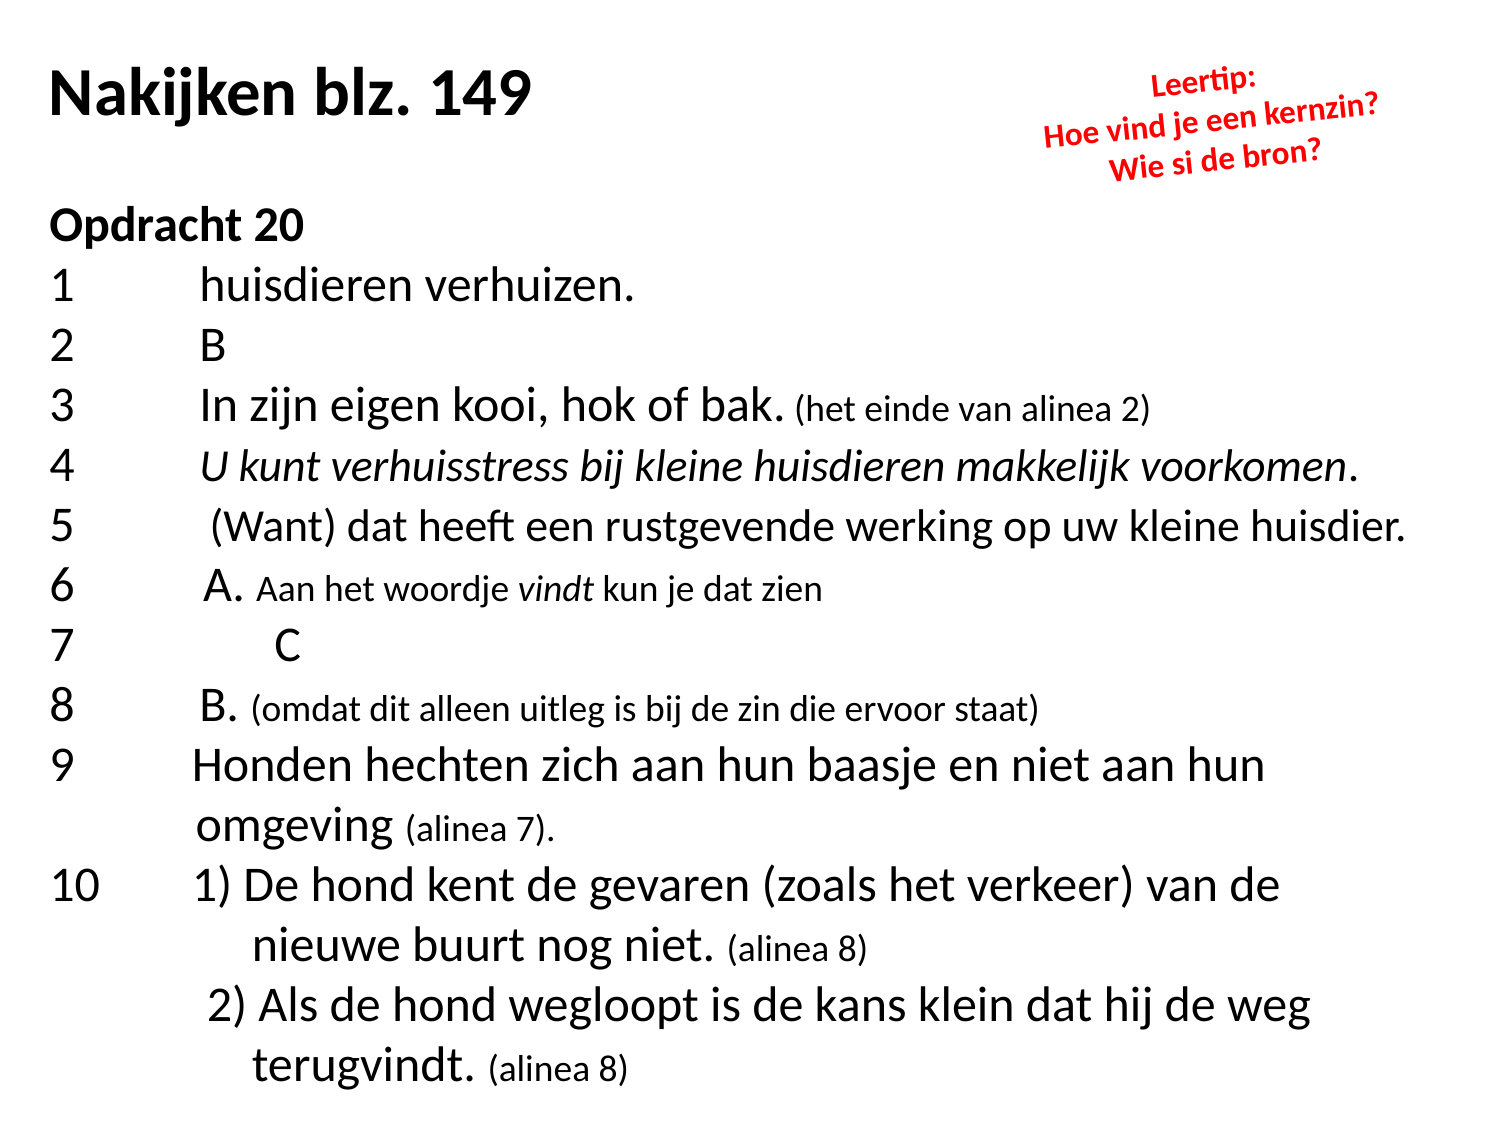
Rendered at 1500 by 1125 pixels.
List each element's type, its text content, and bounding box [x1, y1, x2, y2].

text_box Opdracht 20 1 huisdieren verhuizen. 2 B 3 In zijn eigen kooi, hok of bak. (het einde van alinea 2) 4 U kunt verhuisstress bij kleine huisdieren makkelijk voorkomen. 5 (Want) dat heeft een rustgevende werking op uw kleine huisdier. A. Aan het woordje vindt kun je dat zien C 8 B. (omdat dit alleen uitleg is bij de zin die ervoor staat) Honden hechten zich aan hun baasje en niet aan hun omgeving (alinea 7). 1) De hond kent de gevaren (zoals het verkeer) van de nieuwe buurt nog niet. (alinea 8) 2) Als de hond wegloopt is de kans klein dat hij de weg terugvindt. (alinea 8) [34, 184, 1459, 1125]
text_box Leertip: Hoe vind je een kernzin? Wie si de bron? [932, 23, 1491, 212]
text_box Nakijken blz. 149 [34, 48, 991, 137]
